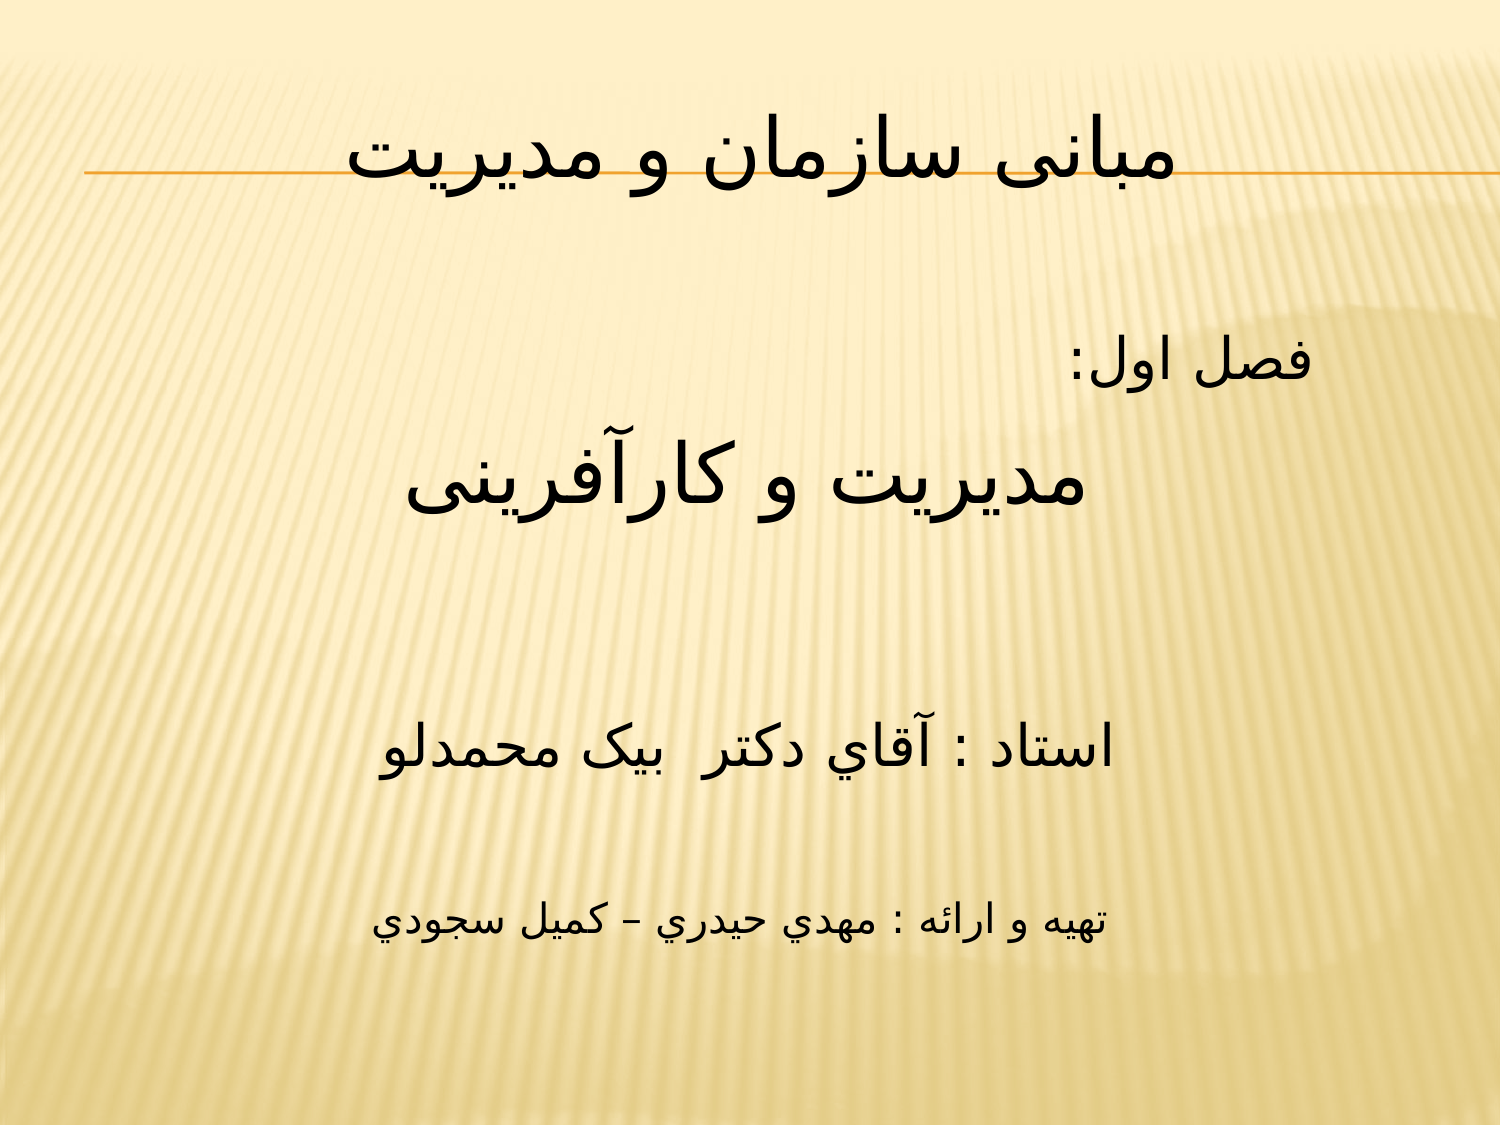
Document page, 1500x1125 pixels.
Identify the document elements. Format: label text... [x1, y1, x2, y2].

text_box استاد : آقاي دكتر بیک محمدلو [172, 656, 1325, 786]
title مبانی سازمان و مدیریت [50, 75, 1475, 213]
text_box تهيه و ارائه : مهدي حيدري – كميل سجودي [164, 820, 1317, 950]
text_box مدیریت و کارآفرینی [171, 339, 1324, 528]
text_box فصل اول: [996, 210, 1386, 399]
